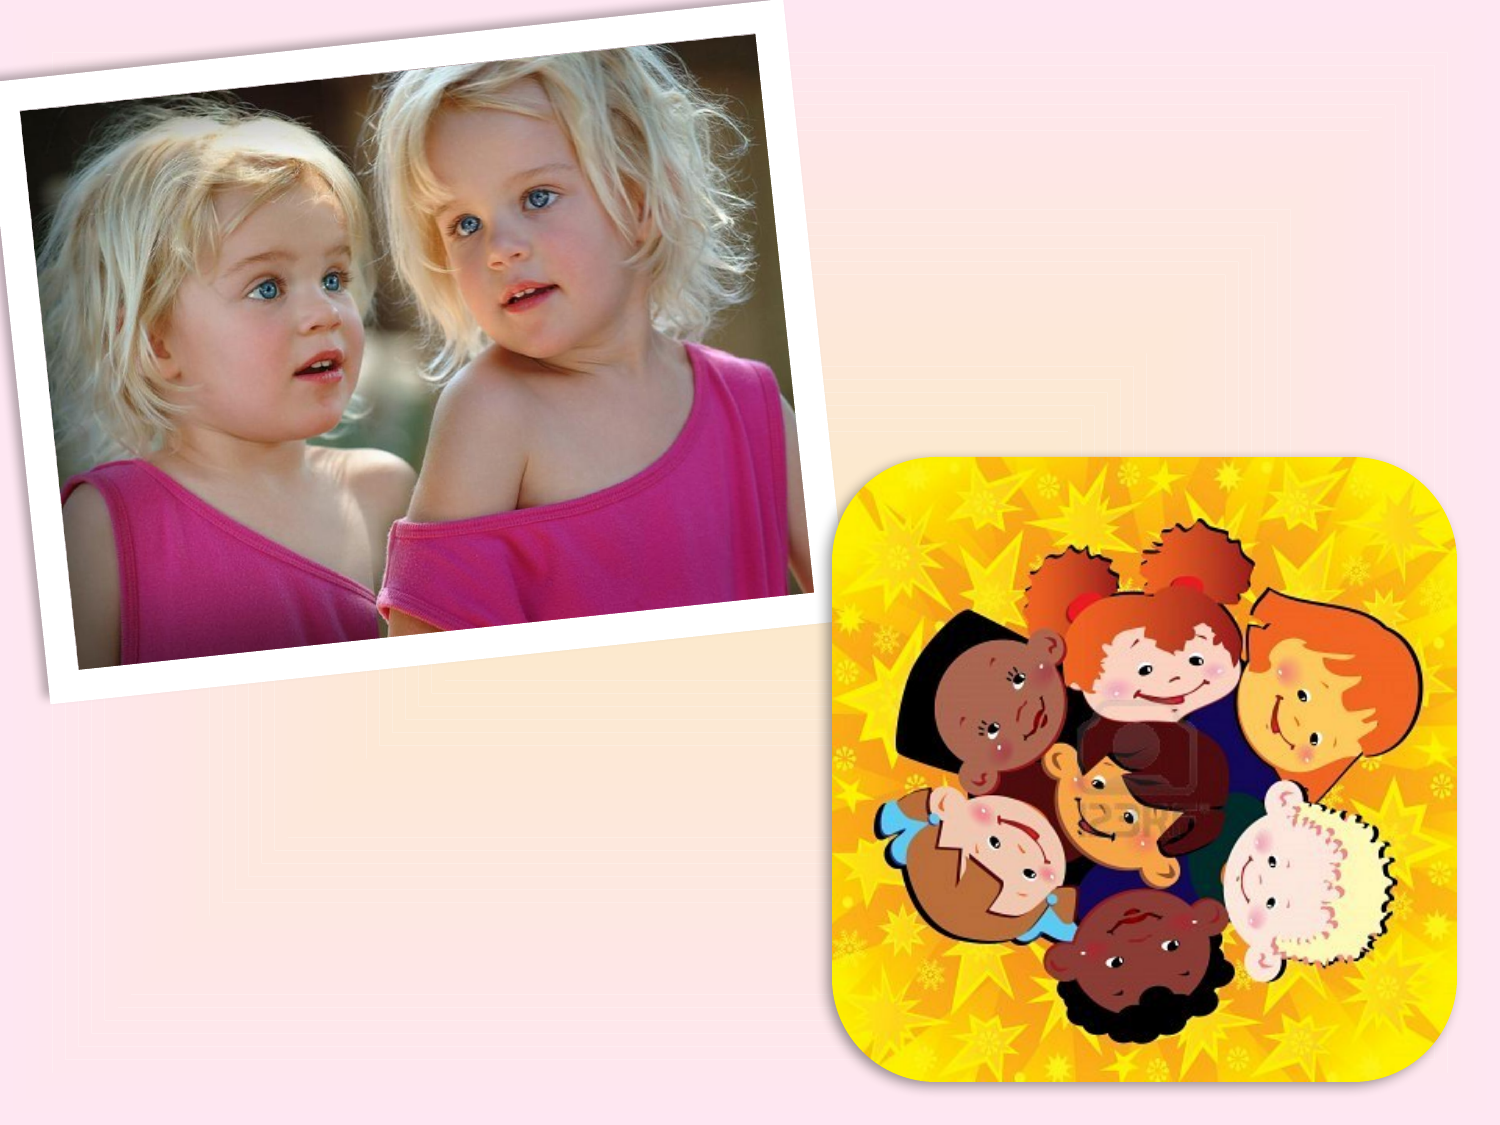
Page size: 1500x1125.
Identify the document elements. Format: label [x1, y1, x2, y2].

picture [21, 35, 813, 669]
picture [831, 456, 1458, 1083]
